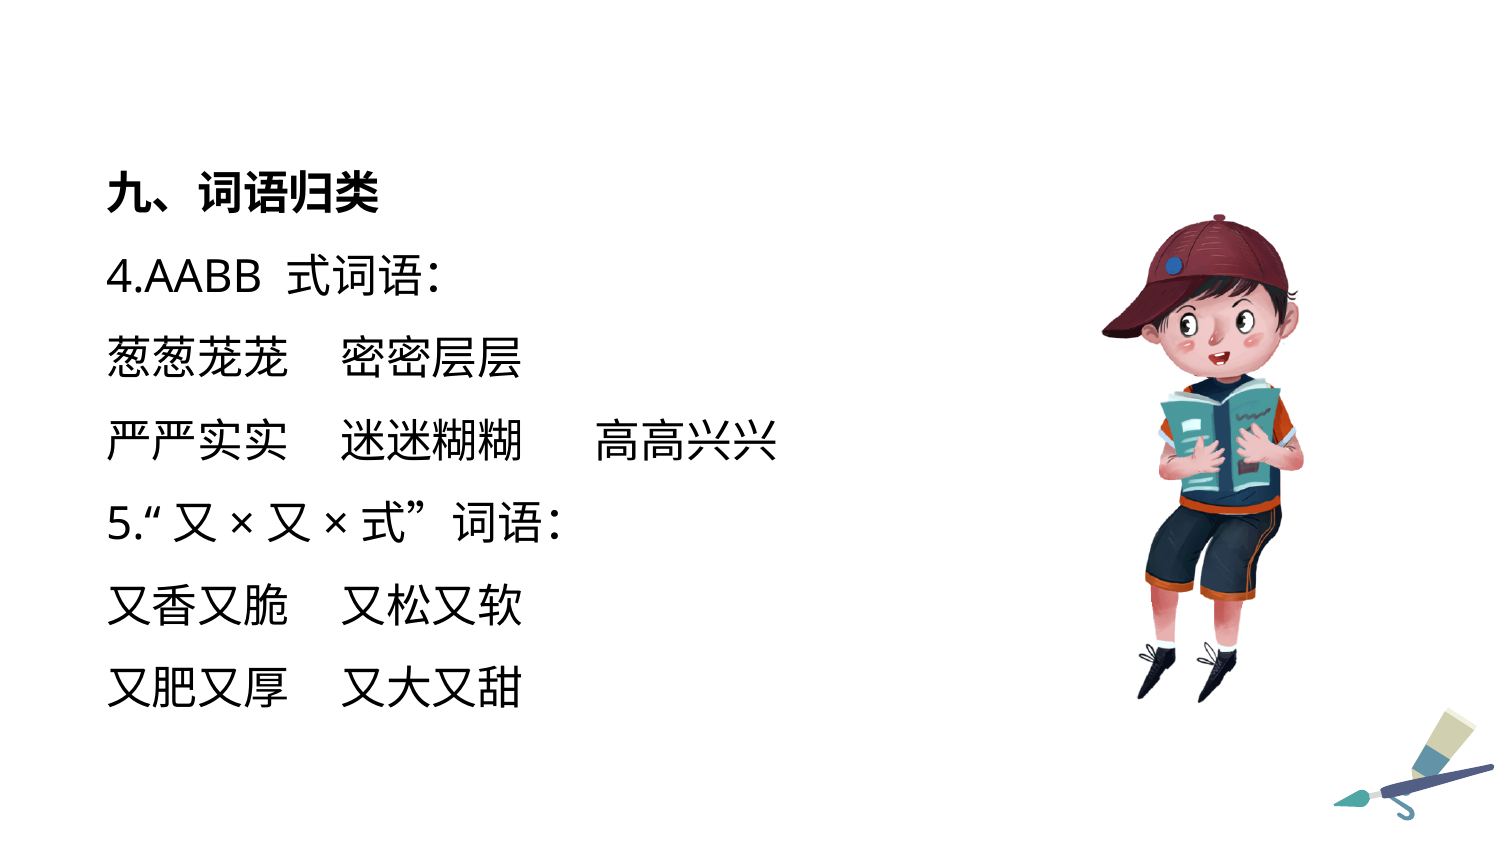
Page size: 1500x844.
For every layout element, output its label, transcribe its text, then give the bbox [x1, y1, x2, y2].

picture [1096, 207, 1313, 703]
text_box 九、词语归类 4.AABB 式词语： 葱葱茏茏 密密层层 严严实实 迷迷糊糊 高高兴兴 5.“又×又×式”词语： 又香又脆 又松又软 又肥又厚 又大又甜 [91, 129, 1364, 721]
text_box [1358, 708, 1481, 844]
